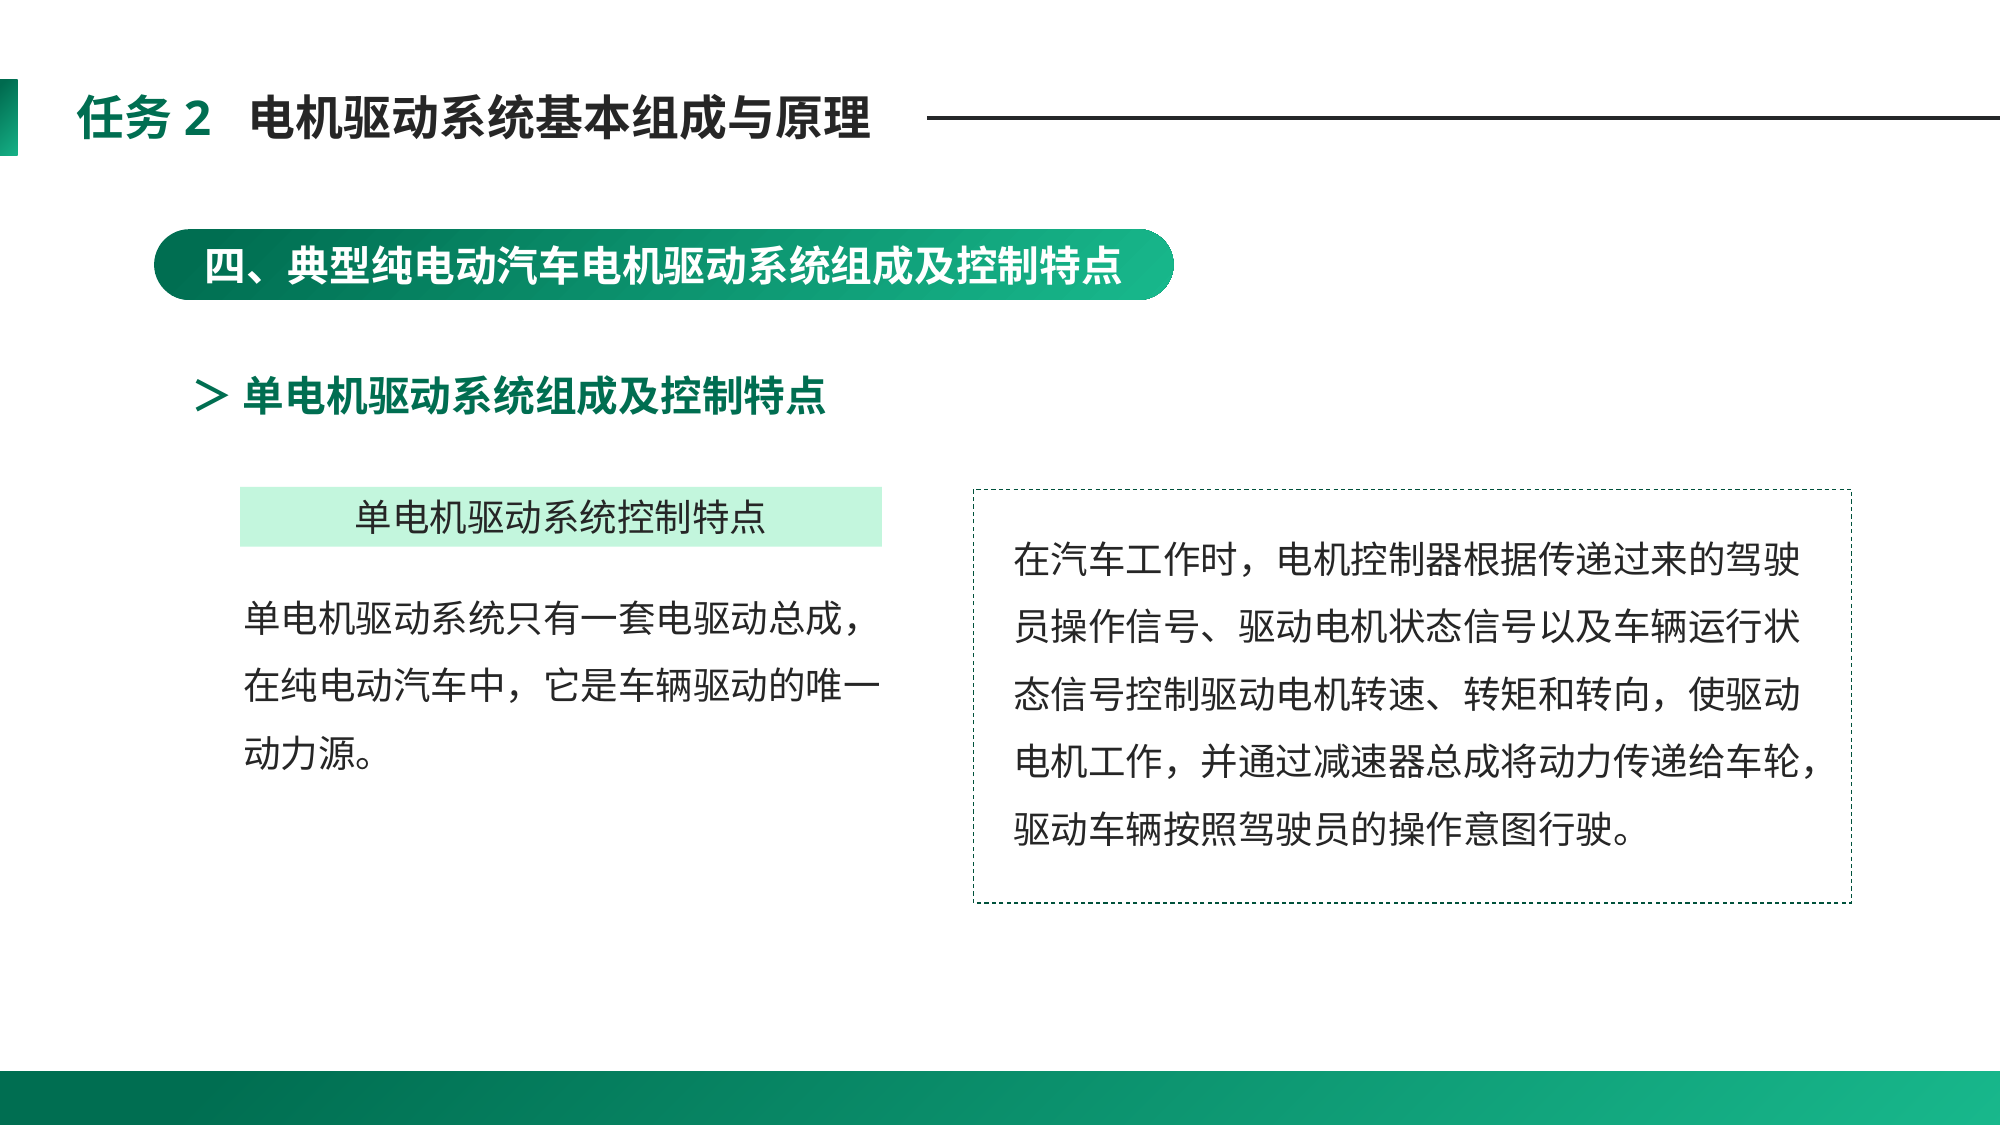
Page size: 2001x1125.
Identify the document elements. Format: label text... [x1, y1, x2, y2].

text_box [973, 488, 1853, 904]
text_box ＞ 单电机驱动系统组成及控制特点 [176, 361, 927, 427]
text_box 单电机驱动系统控制特点 [240, 486, 882, 547]
text_box 四、典型纯电动汽车电机驱动系统组成及控制特点 [154, 229, 1174, 300]
text_box 单电机驱动系统只有一套电驱动总成，在纯电动汽车中，它是车辆驱动的唯一动力源。 [228, 565, 927, 787]
text_box 任务2 电机驱动系统基本组成与原理 [61, 80, 1111, 153]
